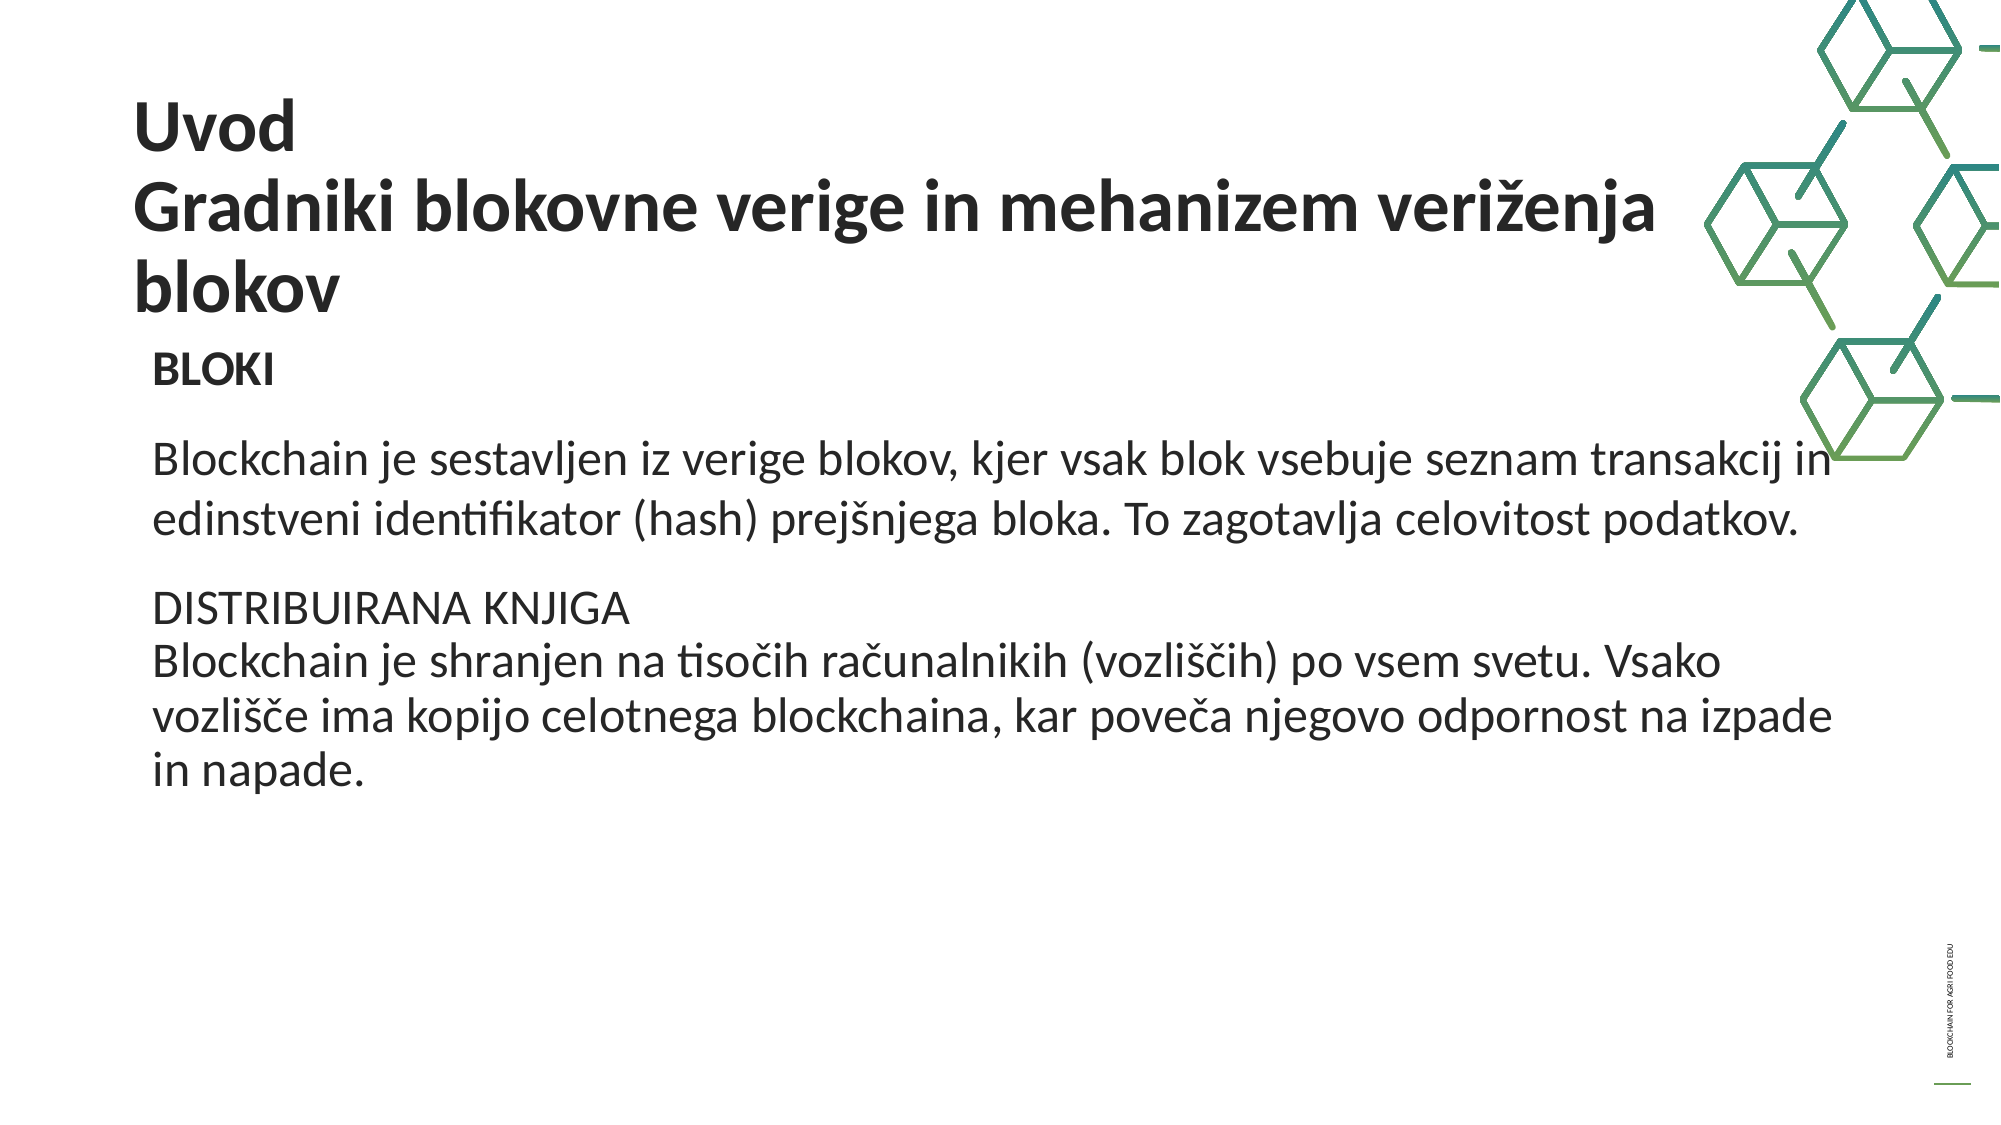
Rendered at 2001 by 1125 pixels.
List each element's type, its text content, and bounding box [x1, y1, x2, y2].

list Uvod Gradniki blokovne verige in mehanizem veriženja blokov [118, 69, 1698, 282]
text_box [1703, 0, 2000, 462]
list BLOKI Blockchain je sestavljen iz verige blokov, kjer vsak blok vsebuje seznam transakcij in edinstveni identifikator (hash) prejšnjega bloka. To zagotavlja celovitost podatkov. DISTRIBUIRANA KNJIGA Blockchain je shranjen na tisočih računalnikih (vozliščih) po vsem svetu. Vsako vozlišče ima kopijo celotnega blockchaina, kar poveča njegovo odpornost na izpade in napade. [138, 328, 1877, 960]
